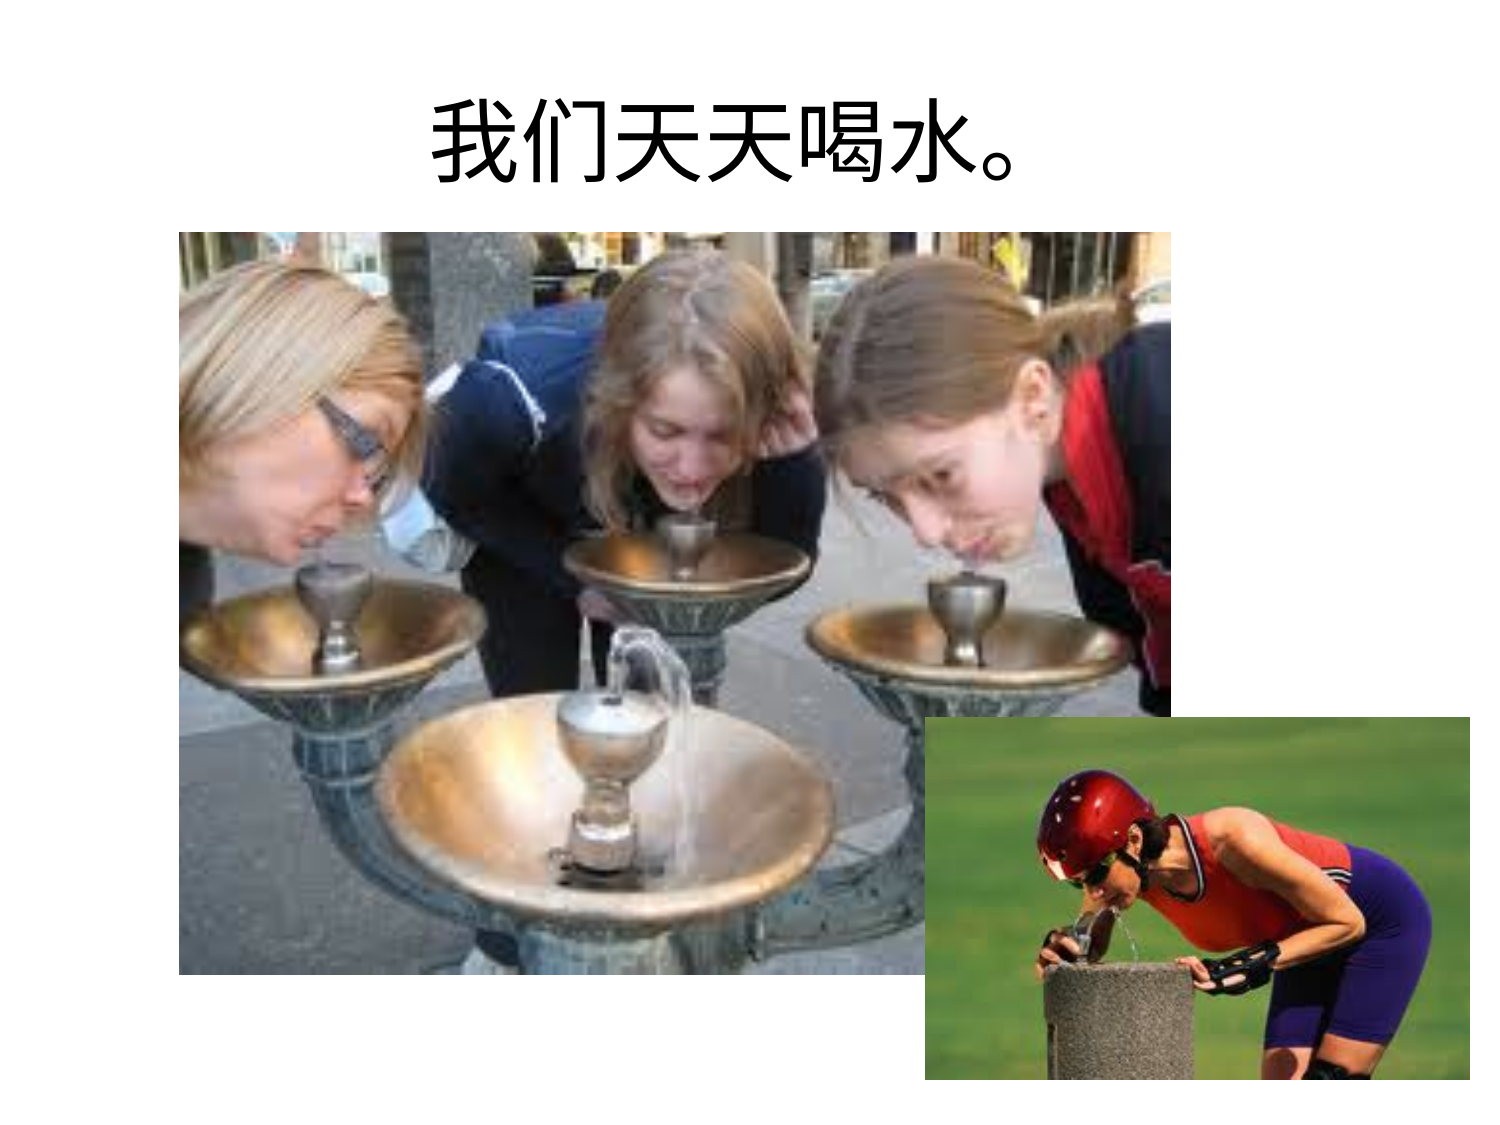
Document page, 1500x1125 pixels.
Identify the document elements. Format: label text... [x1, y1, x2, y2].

picture [925, 717, 1471, 1081]
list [0, 232, 1351, 976]
title 我们天天喝水。 [75, 45, 1425, 233]
